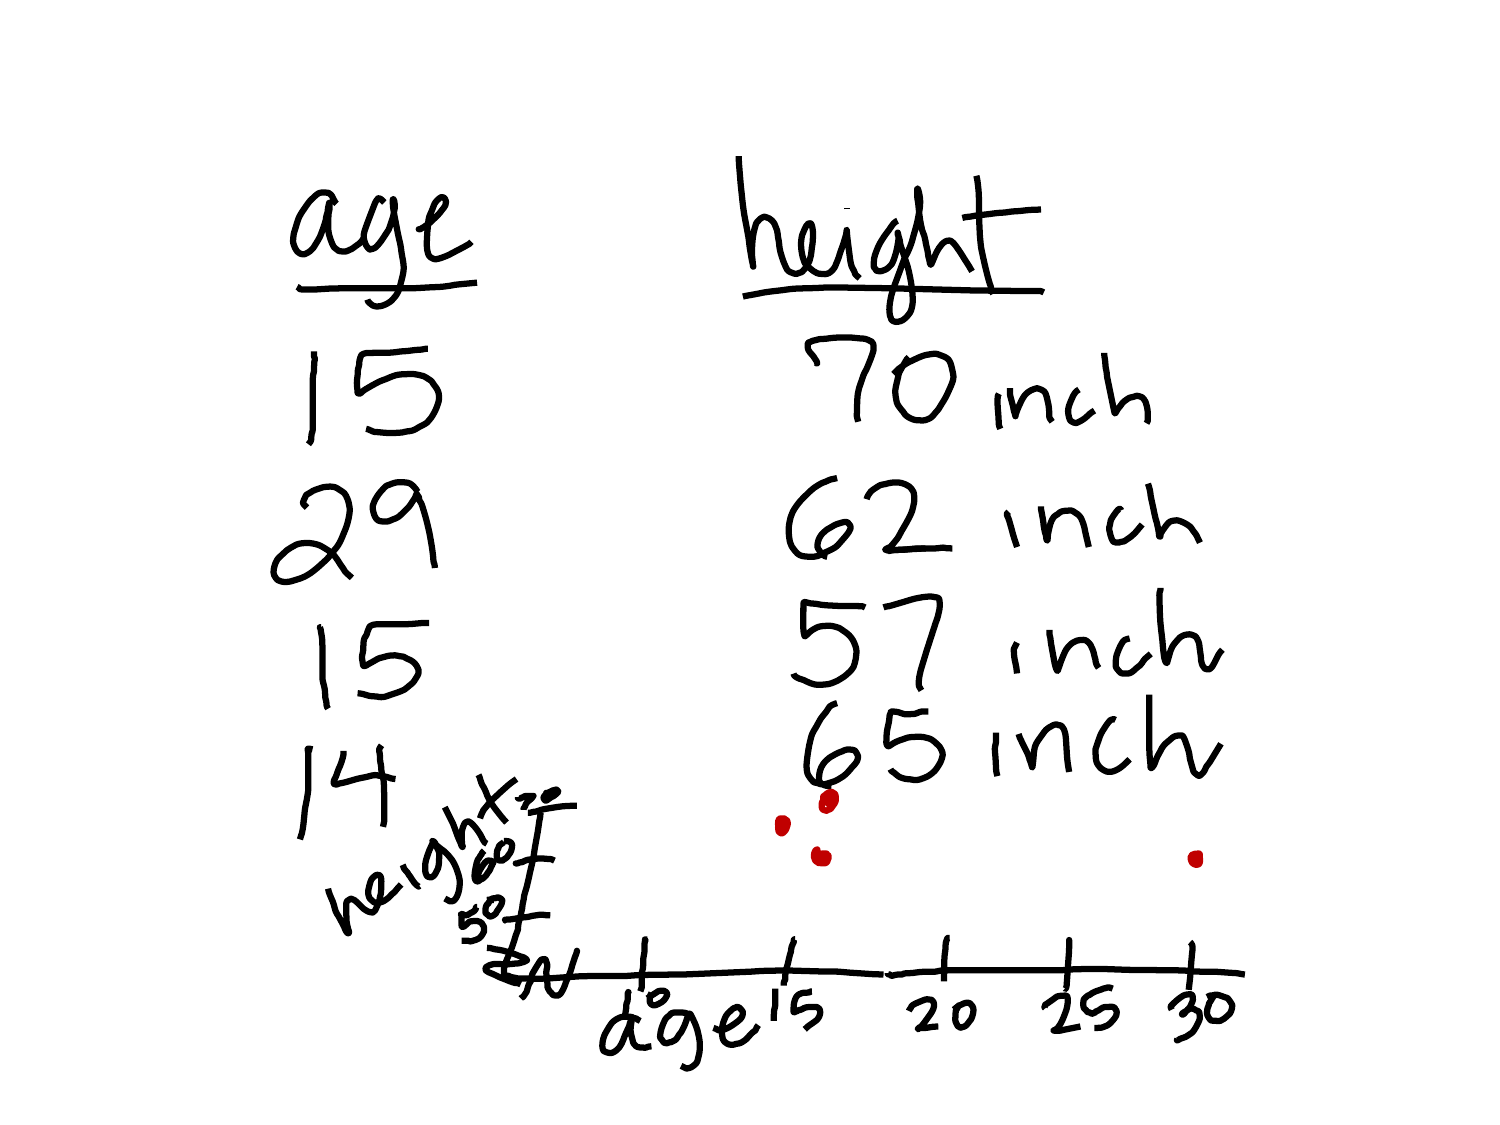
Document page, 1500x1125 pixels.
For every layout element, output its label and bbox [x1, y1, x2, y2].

text_box [505, 812, 884, 980]
text_box [383, 772, 396, 780]
text_box [946, 969, 1066, 974]
text_box [356, 347, 440, 434]
text_box [887, 969, 943, 977]
text_box [887, 546, 953, 552]
text_box [504, 913, 551, 922]
text_box [742, 286, 1045, 298]
text_box [806, 336, 875, 422]
text_box [484, 896, 504, 918]
text_box [601, 1015, 652, 1054]
text_box [805, 702, 859, 787]
text_box [1114, 637, 1152, 675]
text_box [783, 938, 796, 986]
text_box [1158, 587, 1223, 671]
text_box [362, 197, 405, 285]
text_box [885, 710, 944, 781]
text_box [357, 622, 430, 698]
text_box [624, 991, 630, 1017]
text_box [1040, 506, 1090, 548]
text_box [496, 840, 513, 862]
text_box [327, 874, 402, 935]
text_box [975, 175, 982, 214]
text_box [883, 595, 941, 691]
text_box [366, 290, 400, 308]
text_box [1187, 941, 1194, 990]
text_box [865, 481, 924, 552]
text_box [996, 393, 1001, 430]
text_box [296, 281, 478, 291]
text_box [639, 938, 648, 992]
text_box [378, 744, 386, 827]
text_box [527, 805, 577, 814]
text_box [872, 187, 973, 288]
text_box [1169, 993, 1201, 1042]
text_box [888, 295, 914, 323]
text_box [272, 485, 353, 583]
text_box [333, 750, 381, 786]
text_box [1103, 352, 1149, 424]
text_box [659, 1011, 701, 1070]
text_box [542, 788, 560, 802]
text_box [1012, 642, 1018, 674]
text_box [978, 216, 993, 289]
text_box [444, 806, 488, 848]
text_box [1148, 694, 1222, 777]
text_box [943, 937, 950, 982]
text_box [892, 353, 955, 422]
text_box [713, 1006, 759, 1046]
text_box [1048, 629, 1100, 672]
text_box [460, 906, 485, 943]
text_box [737, 156, 861, 279]
text_box [1206, 993, 1233, 1022]
text_box [484, 947, 528, 986]
text_box [473, 850, 495, 883]
text_box [401, 864, 420, 888]
text_box [417, 196, 473, 260]
text_box [792, 601, 866, 686]
text_box [1108, 508, 1143, 544]
text_box [492, 803, 508, 824]
text_box [477, 774, 493, 801]
text_box [820, 791, 837, 812]
text_box [520, 950, 578, 999]
text_box [646, 989, 668, 1007]
text_box [953, 1001, 975, 1029]
text_box [1082, 986, 1118, 1029]
text_box [307, 351, 316, 445]
text_box [319, 626, 329, 710]
text_box [908, 998, 939, 1030]
text_box [299, 747, 313, 840]
text_box [514, 857, 555, 865]
text_box [792, 990, 821, 1030]
text_box [1189, 852, 1201, 866]
text_box [292, 191, 363, 256]
text_box [1192, 970, 1245, 976]
text_box [1094, 718, 1131, 773]
text_box [994, 732, 999, 777]
text_box [1147, 483, 1201, 543]
text_box [813, 848, 830, 865]
text_box [424, 839, 461, 903]
text_box [1009, 387, 1053, 423]
text_box [1043, 994, 1081, 1032]
text_box [1017, 723, 1070, 773]
text_box [787, 477, 852, 558]
text_box [962, 208, 1042, 219]
text_box [777, 817, 789, 835]
text_box [1006, 511, 1018, 548]
text_box [479, 778, 517, 819]
text_box [371, 481, 436, 569]
text_box [1064, 939, 1070, 990]
text_box [1067, 388, 1095, 424]
text_box [517, 795, 535, 810]
text_box [1069, 968, 1189, 975]
